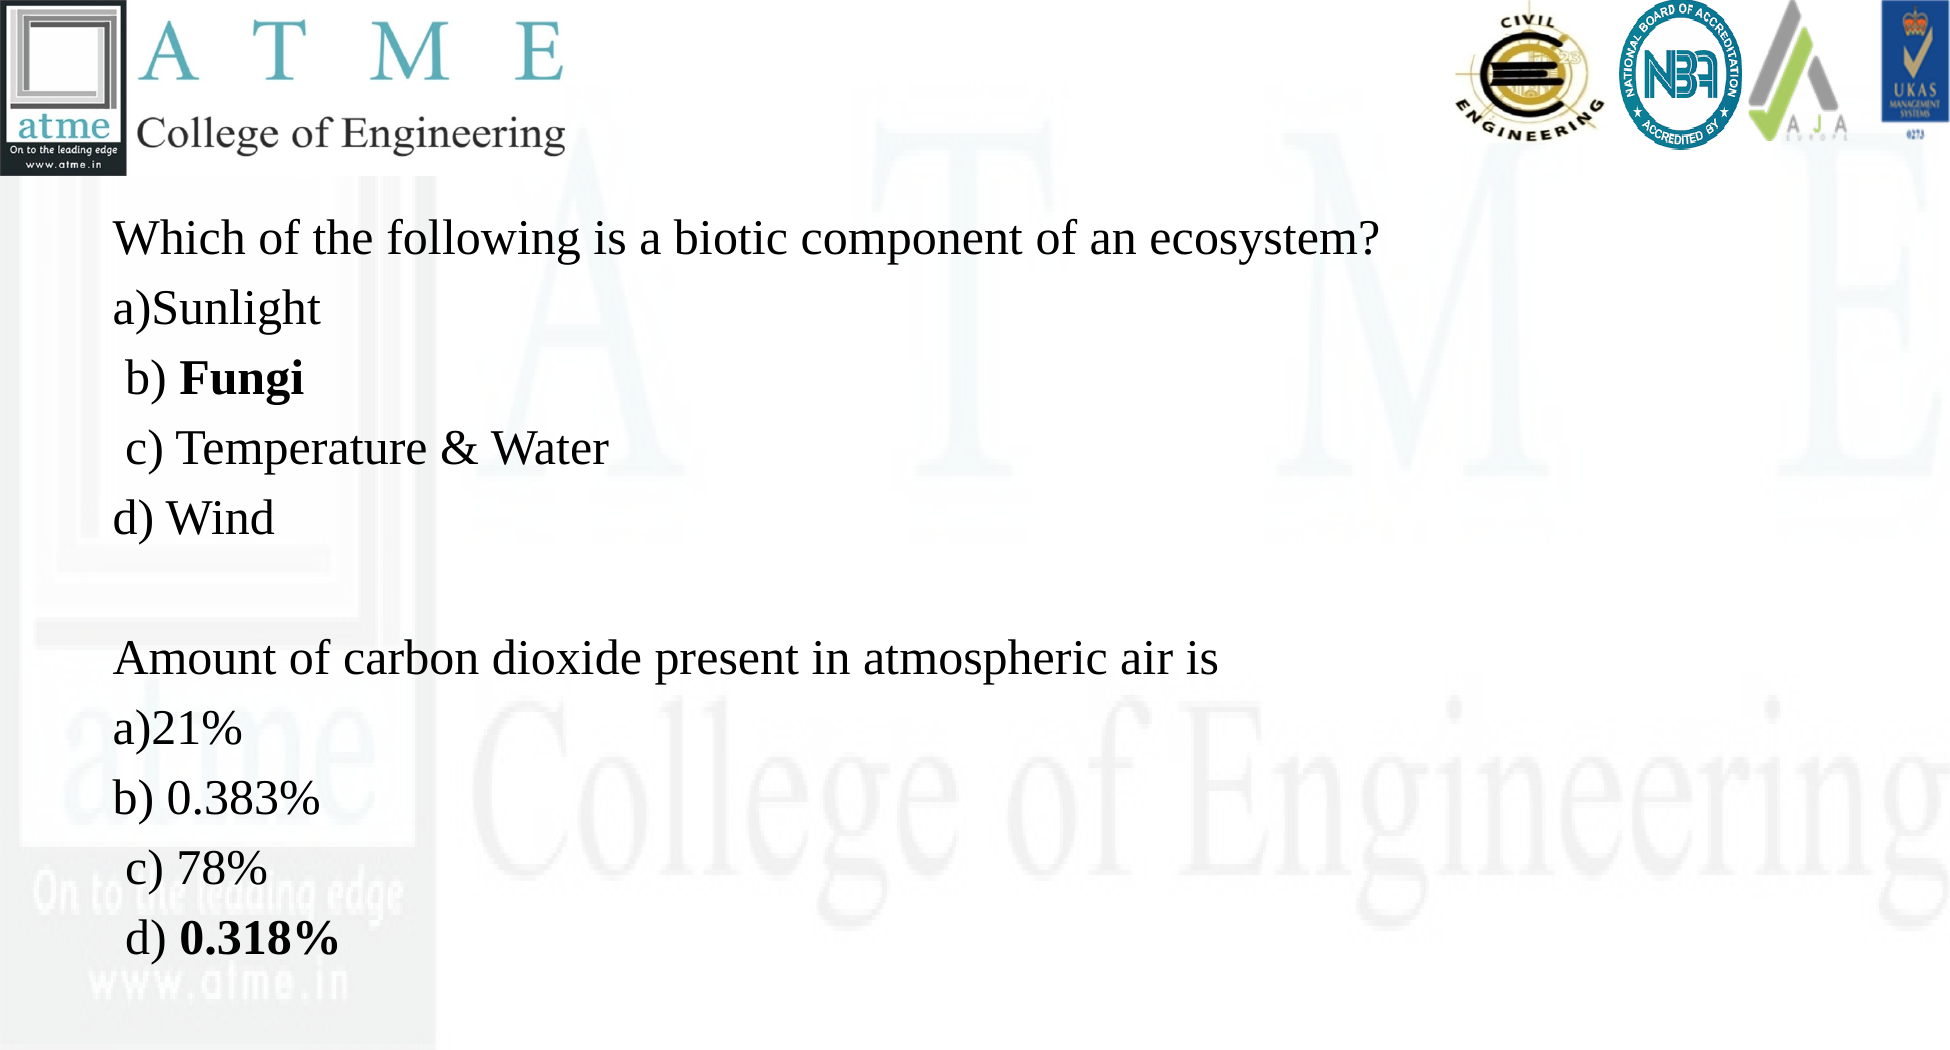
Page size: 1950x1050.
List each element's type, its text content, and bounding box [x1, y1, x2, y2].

picture [1455, 0, 1606, 144]
list Which of the following is a biotic component of an ecosystem? a)Sunlight b) Fungi c) Temperature & Water d) Wind Amount of carbon dioxide present in atmospheric air is a)21% b) 0.383% c) 78% d) 0.318% [97, 196, 1869, 910]
picture [1748, 0, 1950, 142]
picture [1683, 133, 1697, 137]
picture [1684, 94, 1742, 151]
picture [1716, 113, 1721, 129]
picture [1728, 89, 1736, 95]
picture [1666, 139, 1680, 144]
picture [1725, 98, 1730, 109]
picture [1697, 9, 1702, 17]
picture [1697, 0, 1742, 54]
picture [1619, 0, 1727, 151]
picture [0, 0, 566, 177]
